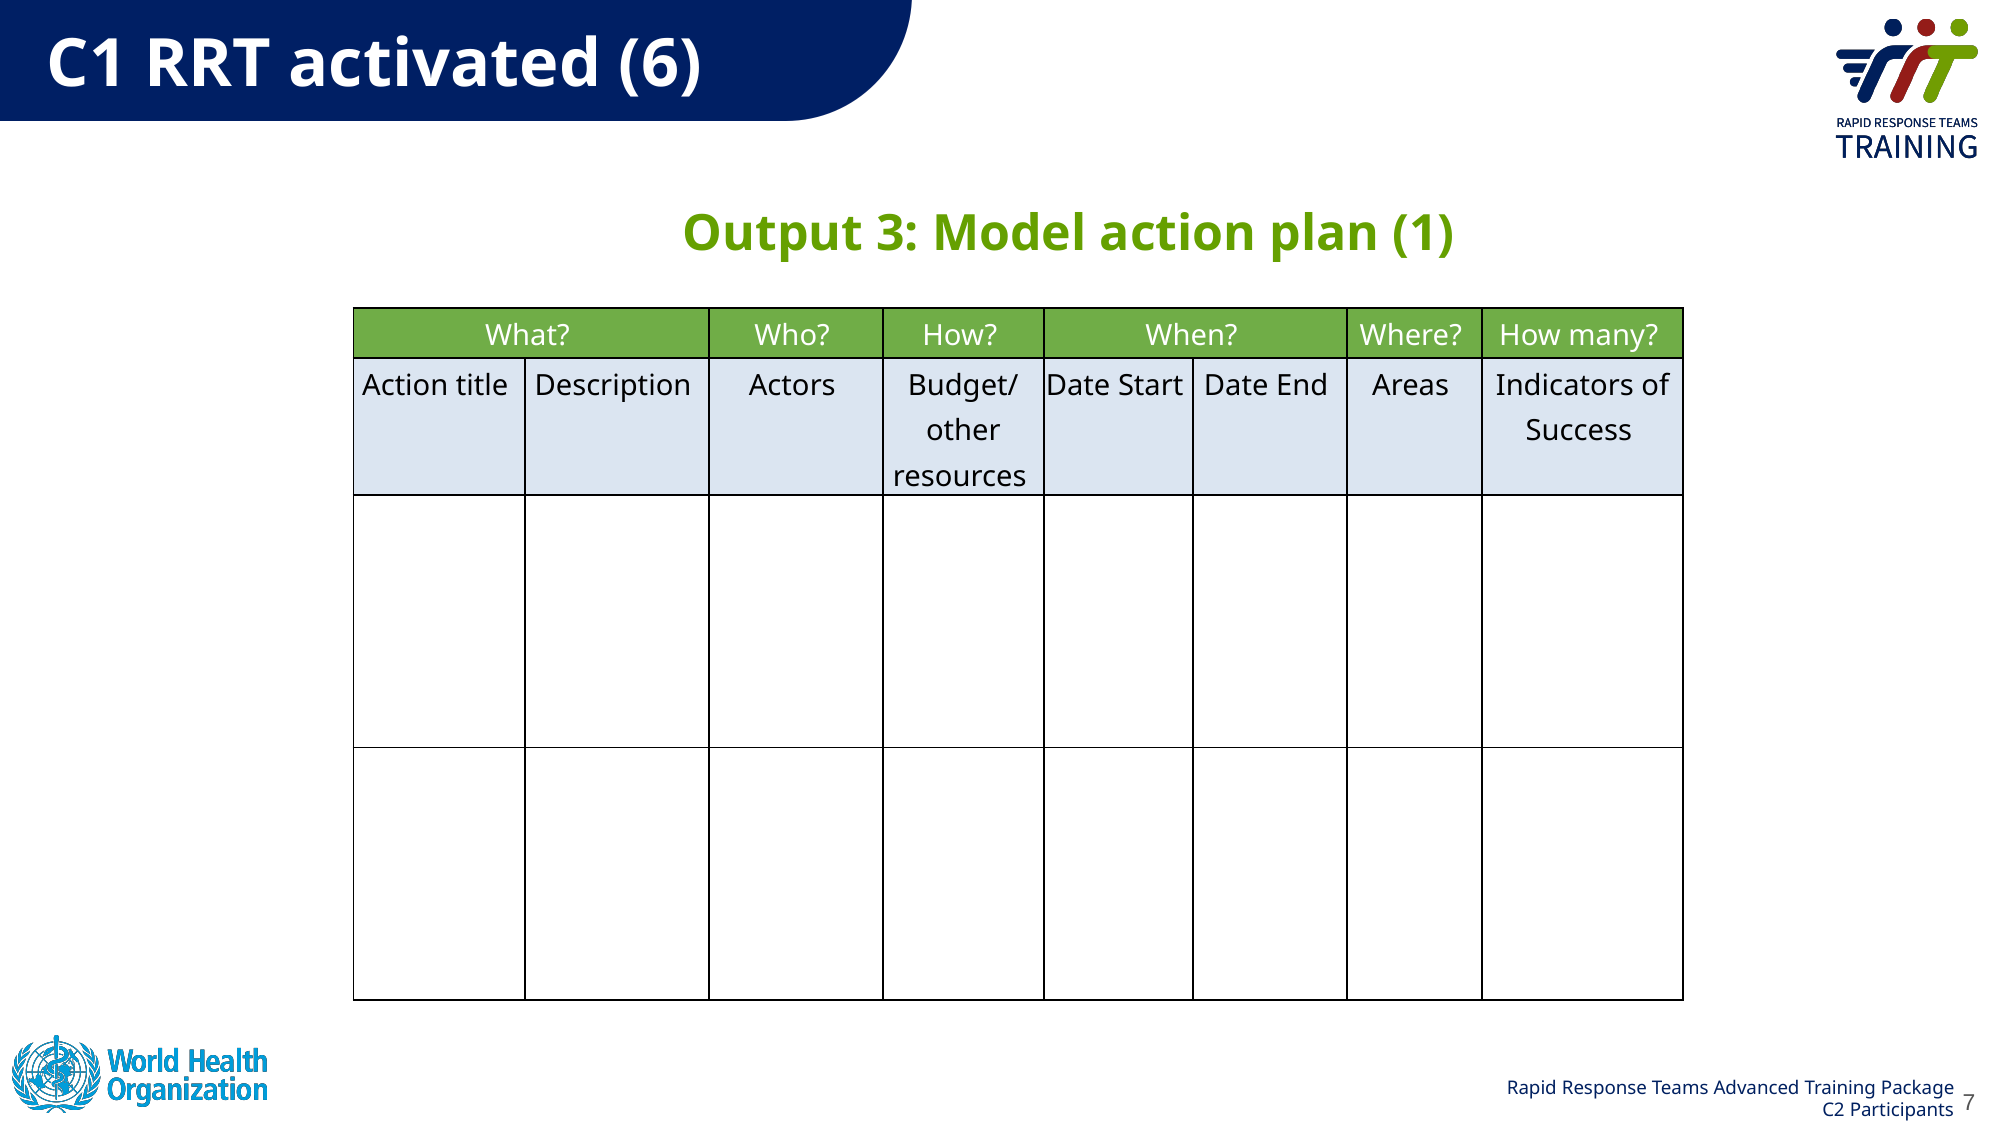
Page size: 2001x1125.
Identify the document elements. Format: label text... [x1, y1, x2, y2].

table_cell [884, 964, 1043, 999]
text_box C1 RRT activated (6) [39, 12, 1033, 108]
picture [46, 1056, 54, 1062]
picture [30, 1083, 37, 1091]
table_cell Description [526, 359, 574, 494]
picture [12, 1083, 48, 1113]
table_cell [526, 748, 708, 999]
picture [59, 1035, 267, 1113]
list Output 3: Model action plan (1) [574, 199, 1924, 964]
picture [34, 1054, 43, 1078]
picture [24, 1054, 36, 1087]
picture [40, 1062, 47, 1070]
table_cell [526, 496, 574, 747]
picture [71, 1053, 90, 1091]
table_cell Action title [354, 359, 524, 494]
table_header What? [354, 309, 574, 357]
picture [12, 1035, 54, 1068]
table_cell [1483, 964, 1682, 999]
table_cell [710, 964, 882, 999]
table_cell [1194, 964, 1346, 999]
table_cell [354, 496, 524, 747]
picture [1835, 19, 1978, 167]
picture [22, 1062, 26, 1077]
picture [50, 1108, 62, 1113]
table_cell [1045, 964, 1192, 999]
picture [0, 0, 912, 121]
picture [36, 1088, 78, 1105]
table_cell [1348, 964, 1481, 999]
table_cell [354, 748, 524, 999]
